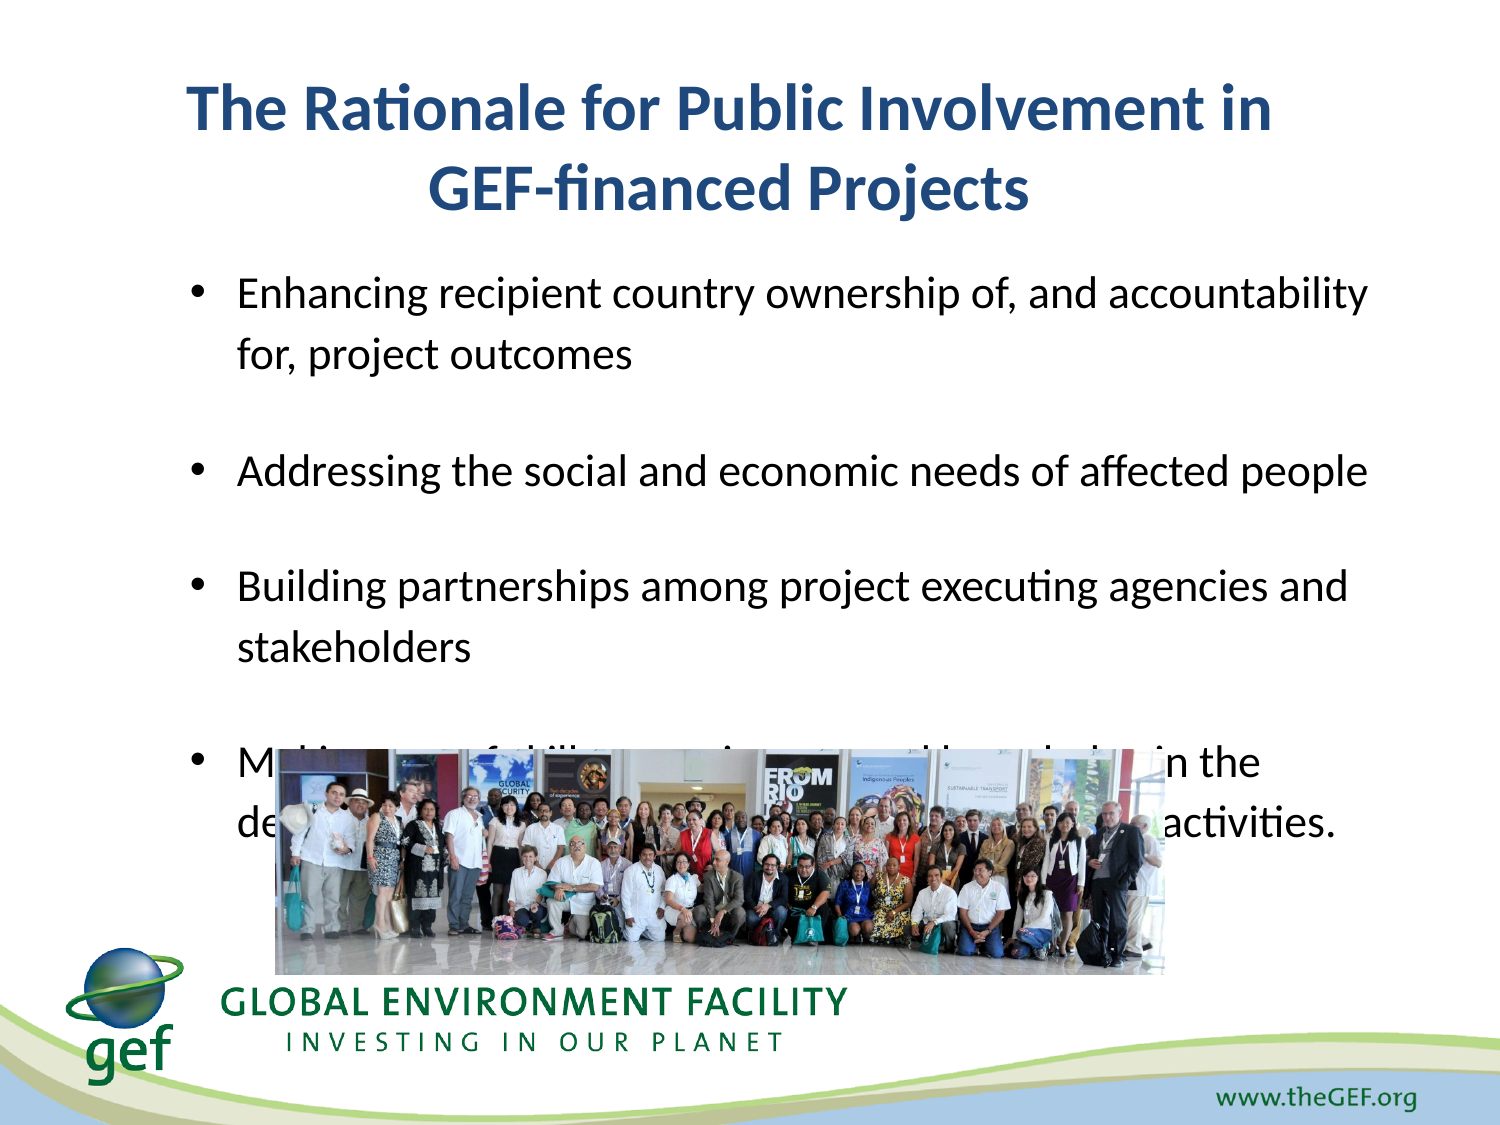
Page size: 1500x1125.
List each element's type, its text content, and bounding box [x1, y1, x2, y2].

list Enhancing recipient country ownership of, and accountability for, project outcomes Addressing the social and economic needs of affected people Building partnerships among project executing agencies and stakeholders Making use of skills, experiences, and knowledge in the design, implementation and evaluation of project activities. [99, 199, 1413, 926]
title The Rationale for Public Involvement in GEF-financed Projects [62, 49, 1413, 238]
picture [0, 749, 1500, 1125]
